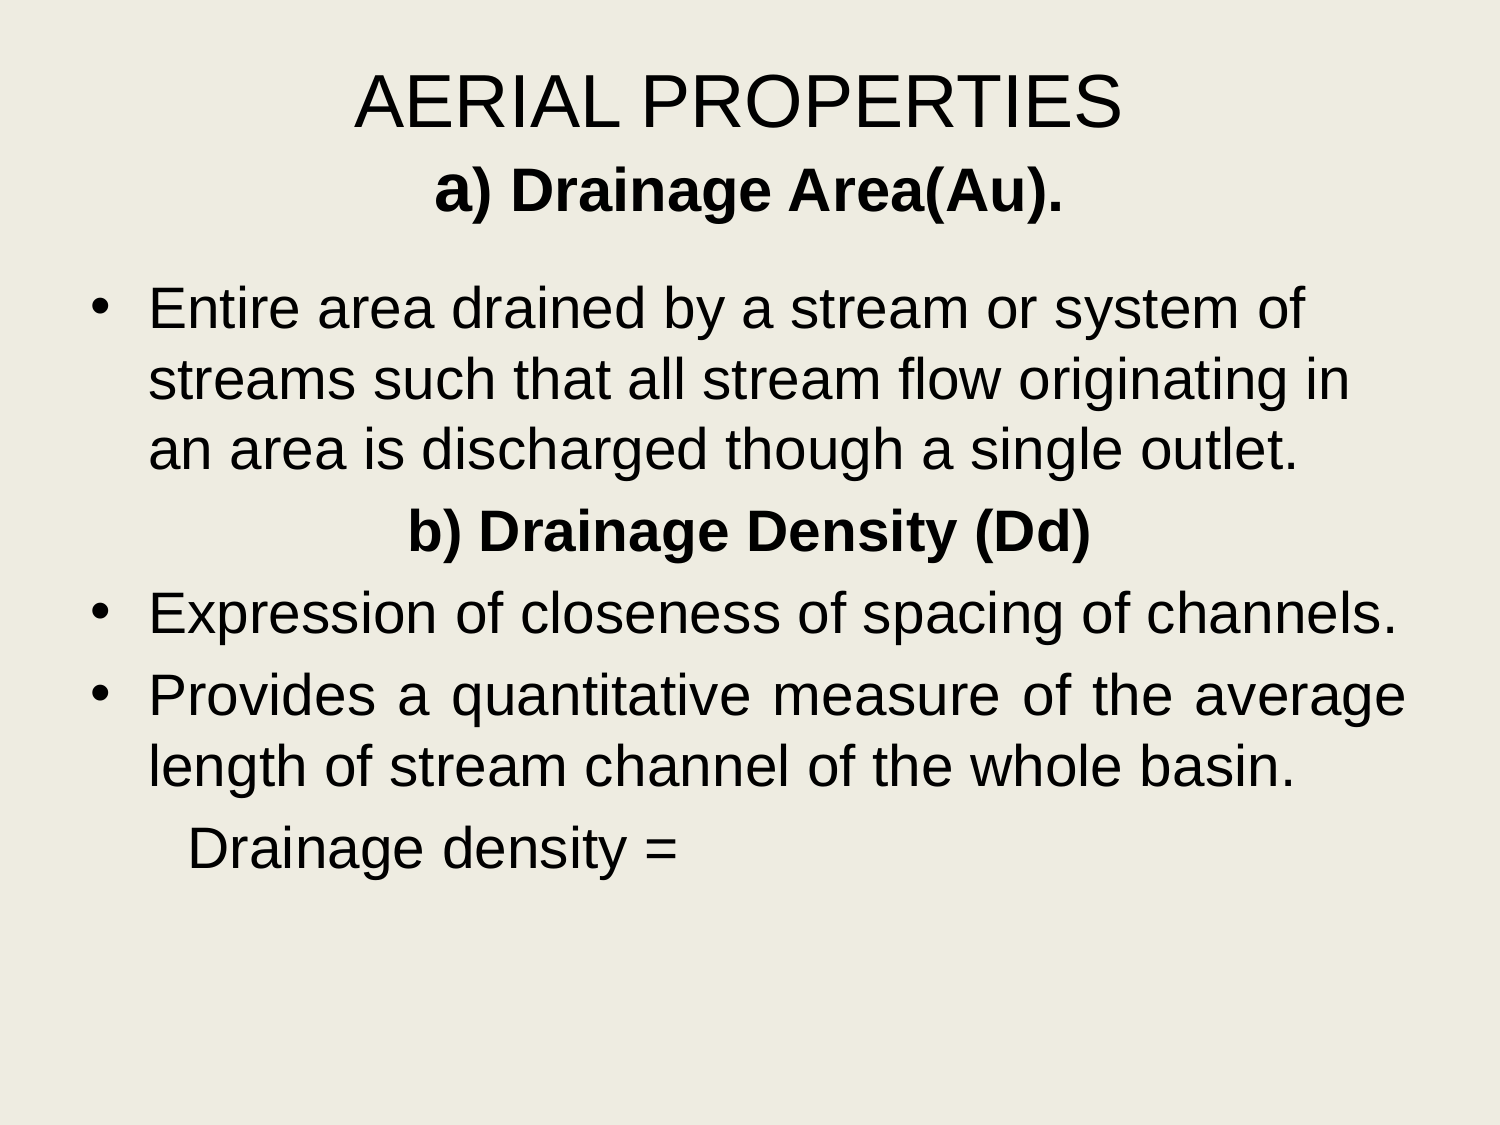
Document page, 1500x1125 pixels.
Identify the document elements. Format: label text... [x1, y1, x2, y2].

title AERIAL PROPERTIES a) Drainage Area(Au). [75, 45, 1425, 233]
